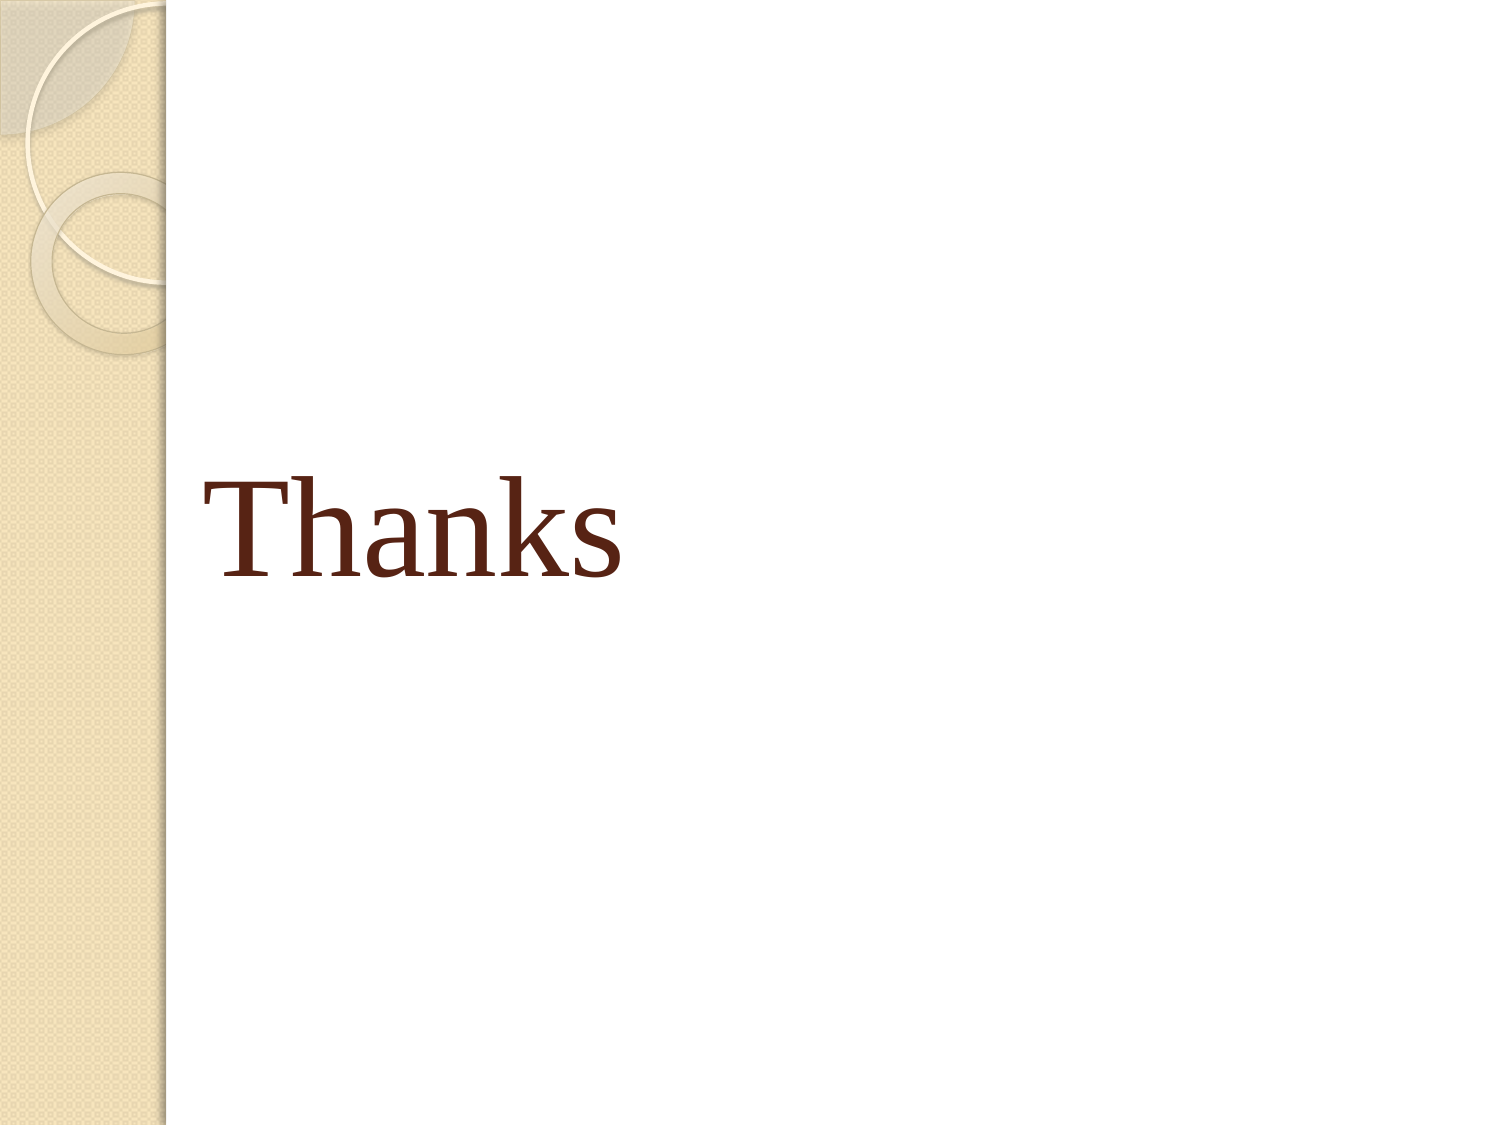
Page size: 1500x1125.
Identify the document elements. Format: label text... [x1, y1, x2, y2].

title Thanks [187, 425, 1418, 613]
